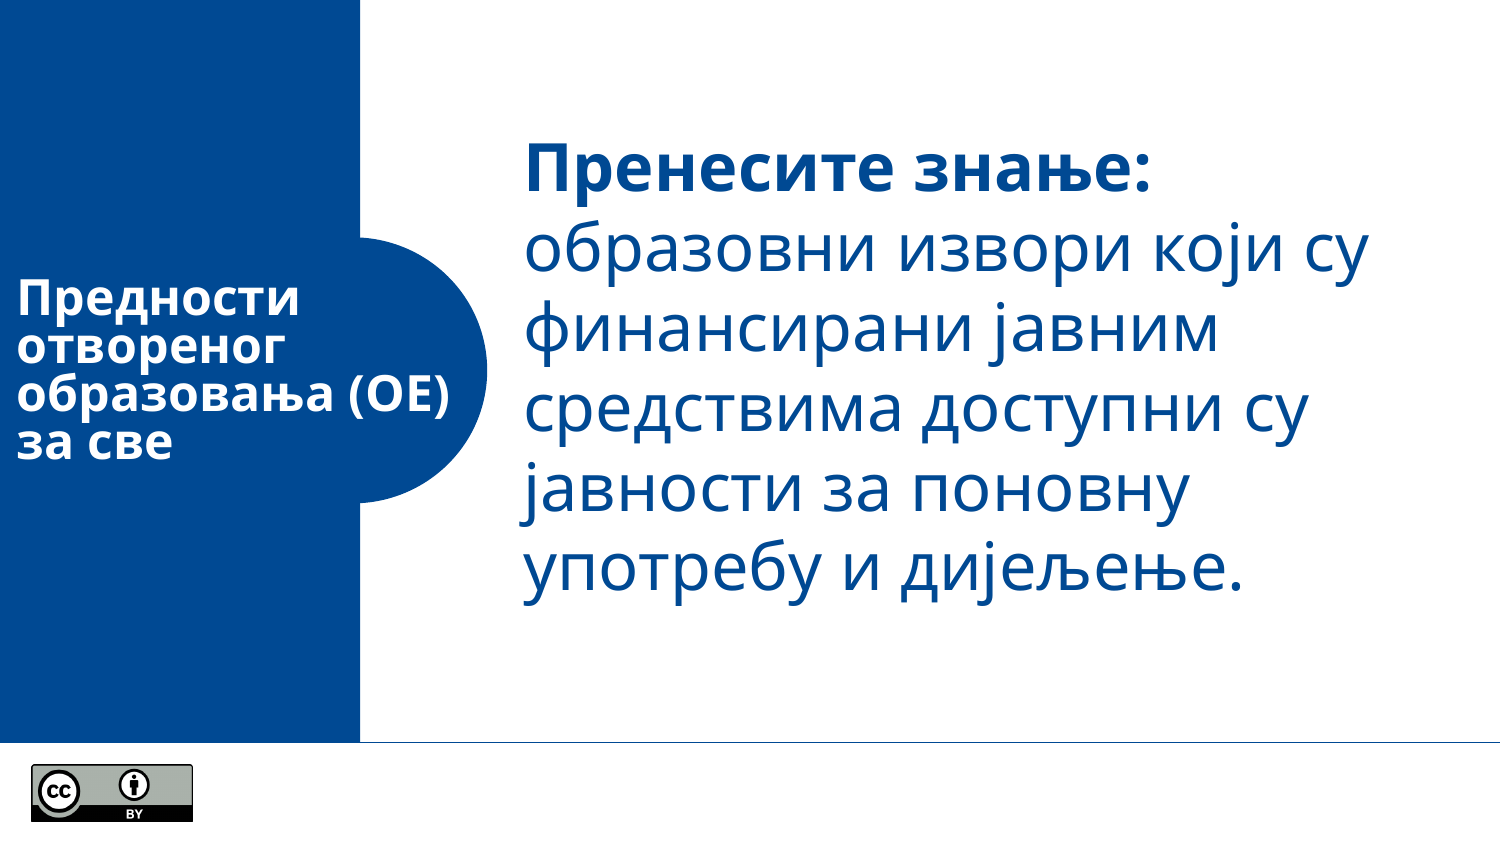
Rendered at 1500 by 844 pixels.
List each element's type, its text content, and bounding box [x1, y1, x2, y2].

text_box [0, 750, 1500, 844]
text_box [274, 237, 431, 262]
text_box [0, 0, 361, 742]
text_box Предности отвореног образовања (ОЕ) за све [1, 262, 488, 485]
picture [31, 764, 193, 822]
text_box [284, 485, 421, 504]
text_box Пренесите знање: образовни извори који су финансирани јавним средствима доступни су јавности за поновну употребу и дијељење. [508, 109, 1419, 620]
